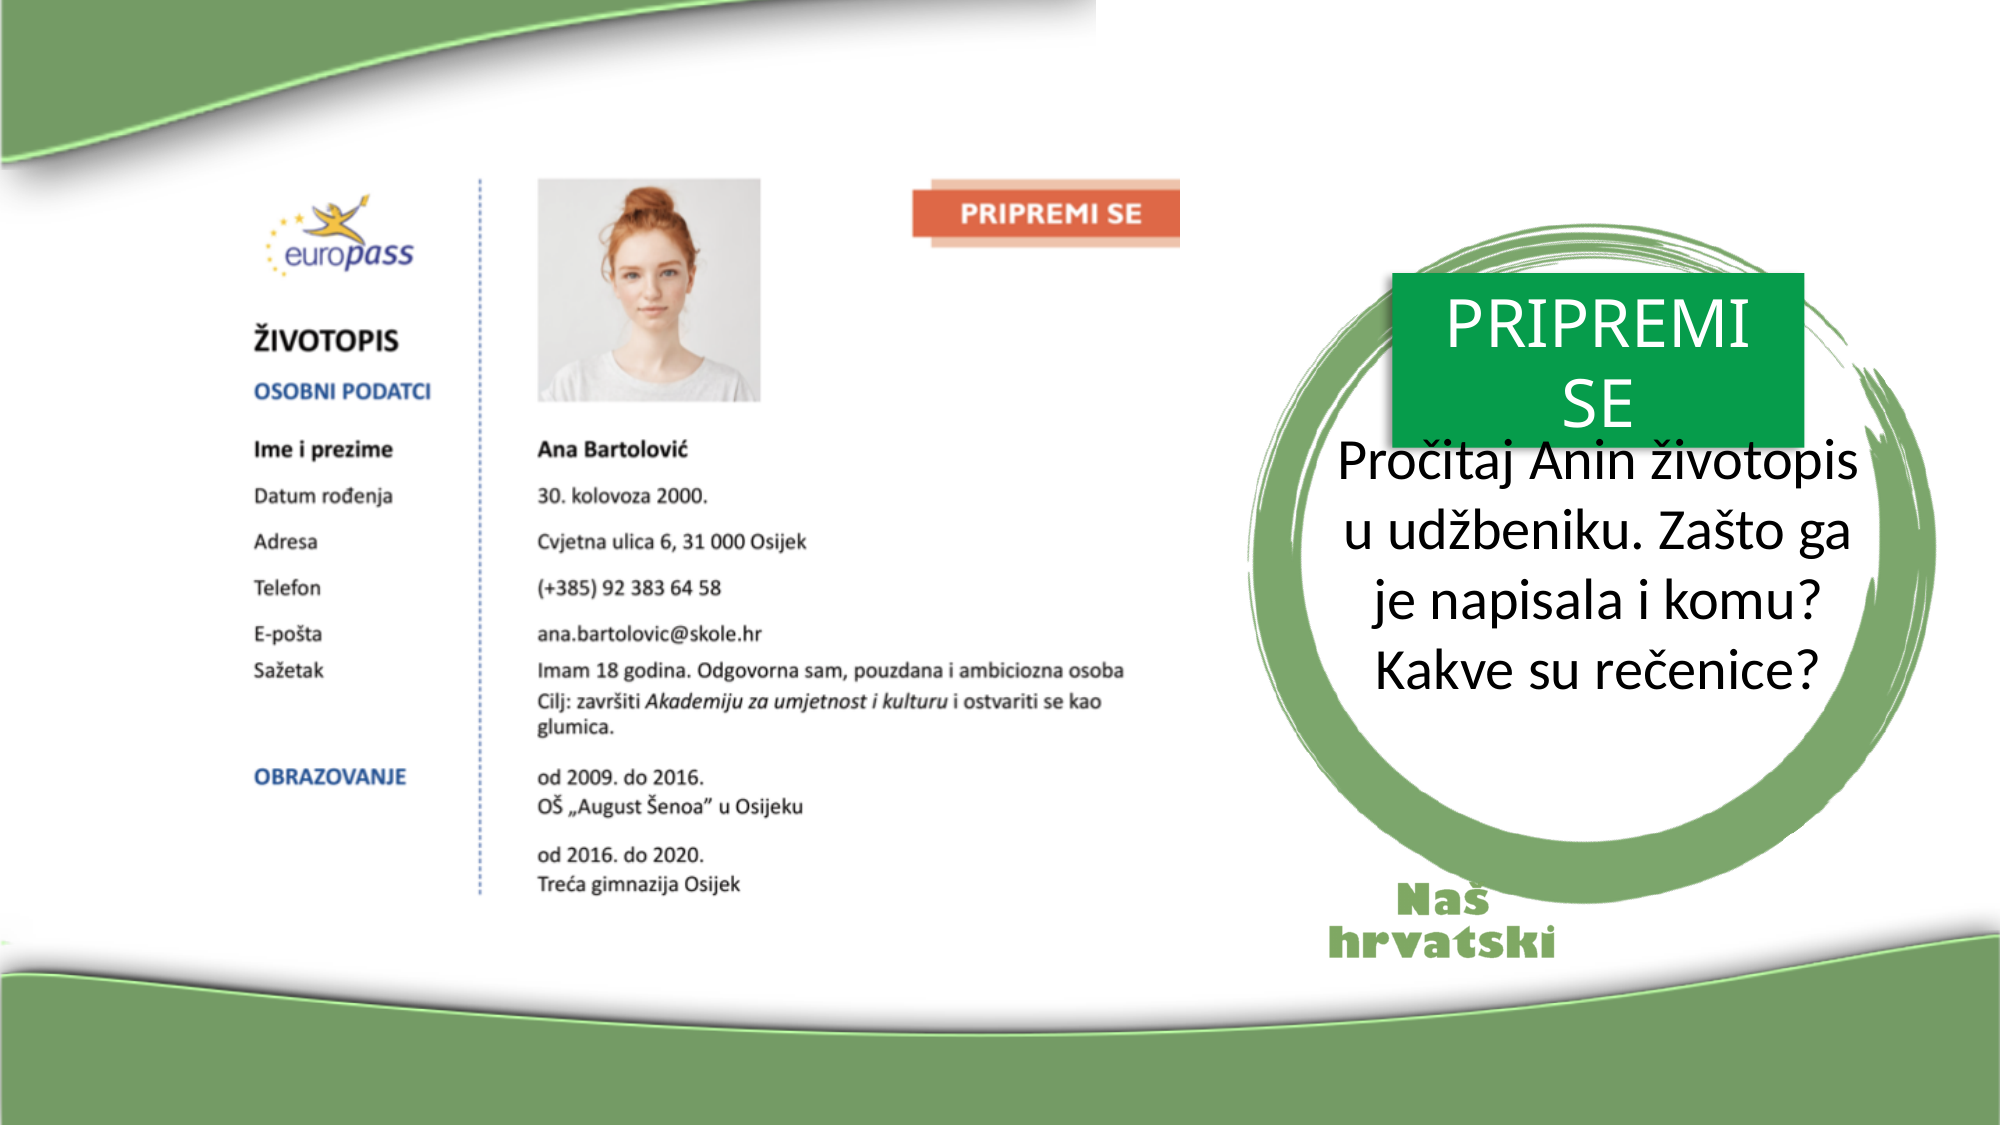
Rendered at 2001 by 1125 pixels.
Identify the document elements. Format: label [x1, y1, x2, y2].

picture [185, 0, 1180, 1125]
picture [1248, 222, 1933, 974]
